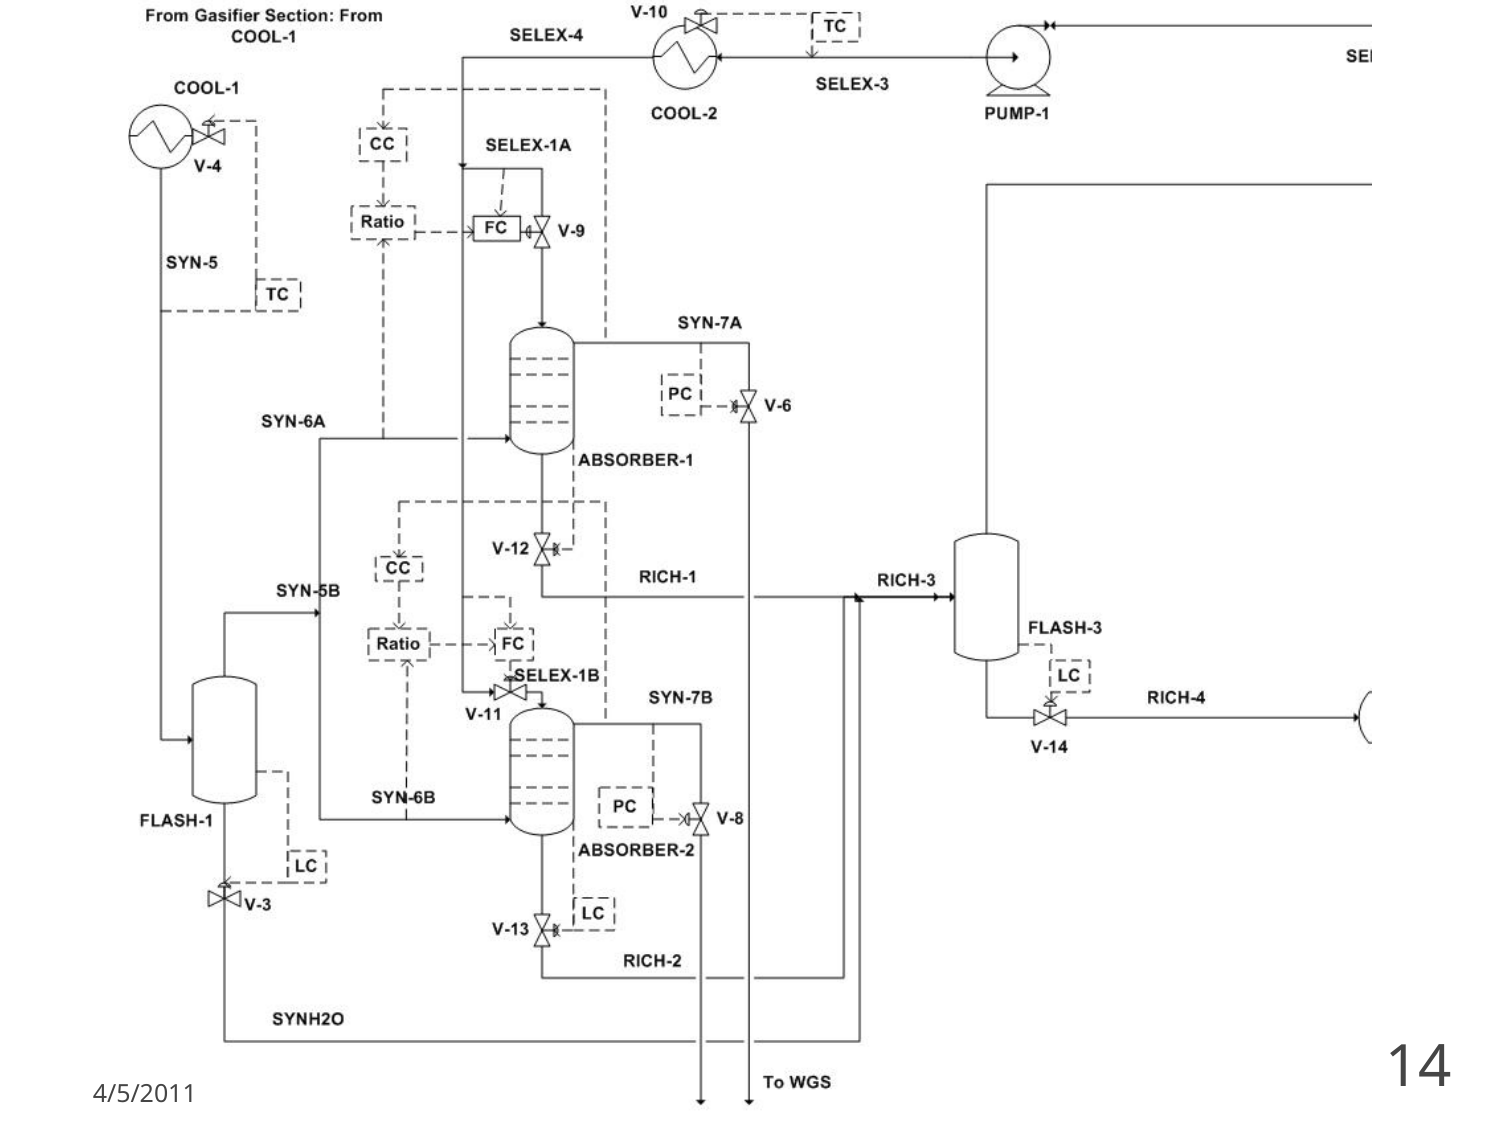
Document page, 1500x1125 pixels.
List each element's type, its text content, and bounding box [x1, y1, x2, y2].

slide_number 14 [1375, 1062, 1467, 1108]
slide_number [75, 1062, 123, 1108]
picture [128, 0, 1372, 1125]
